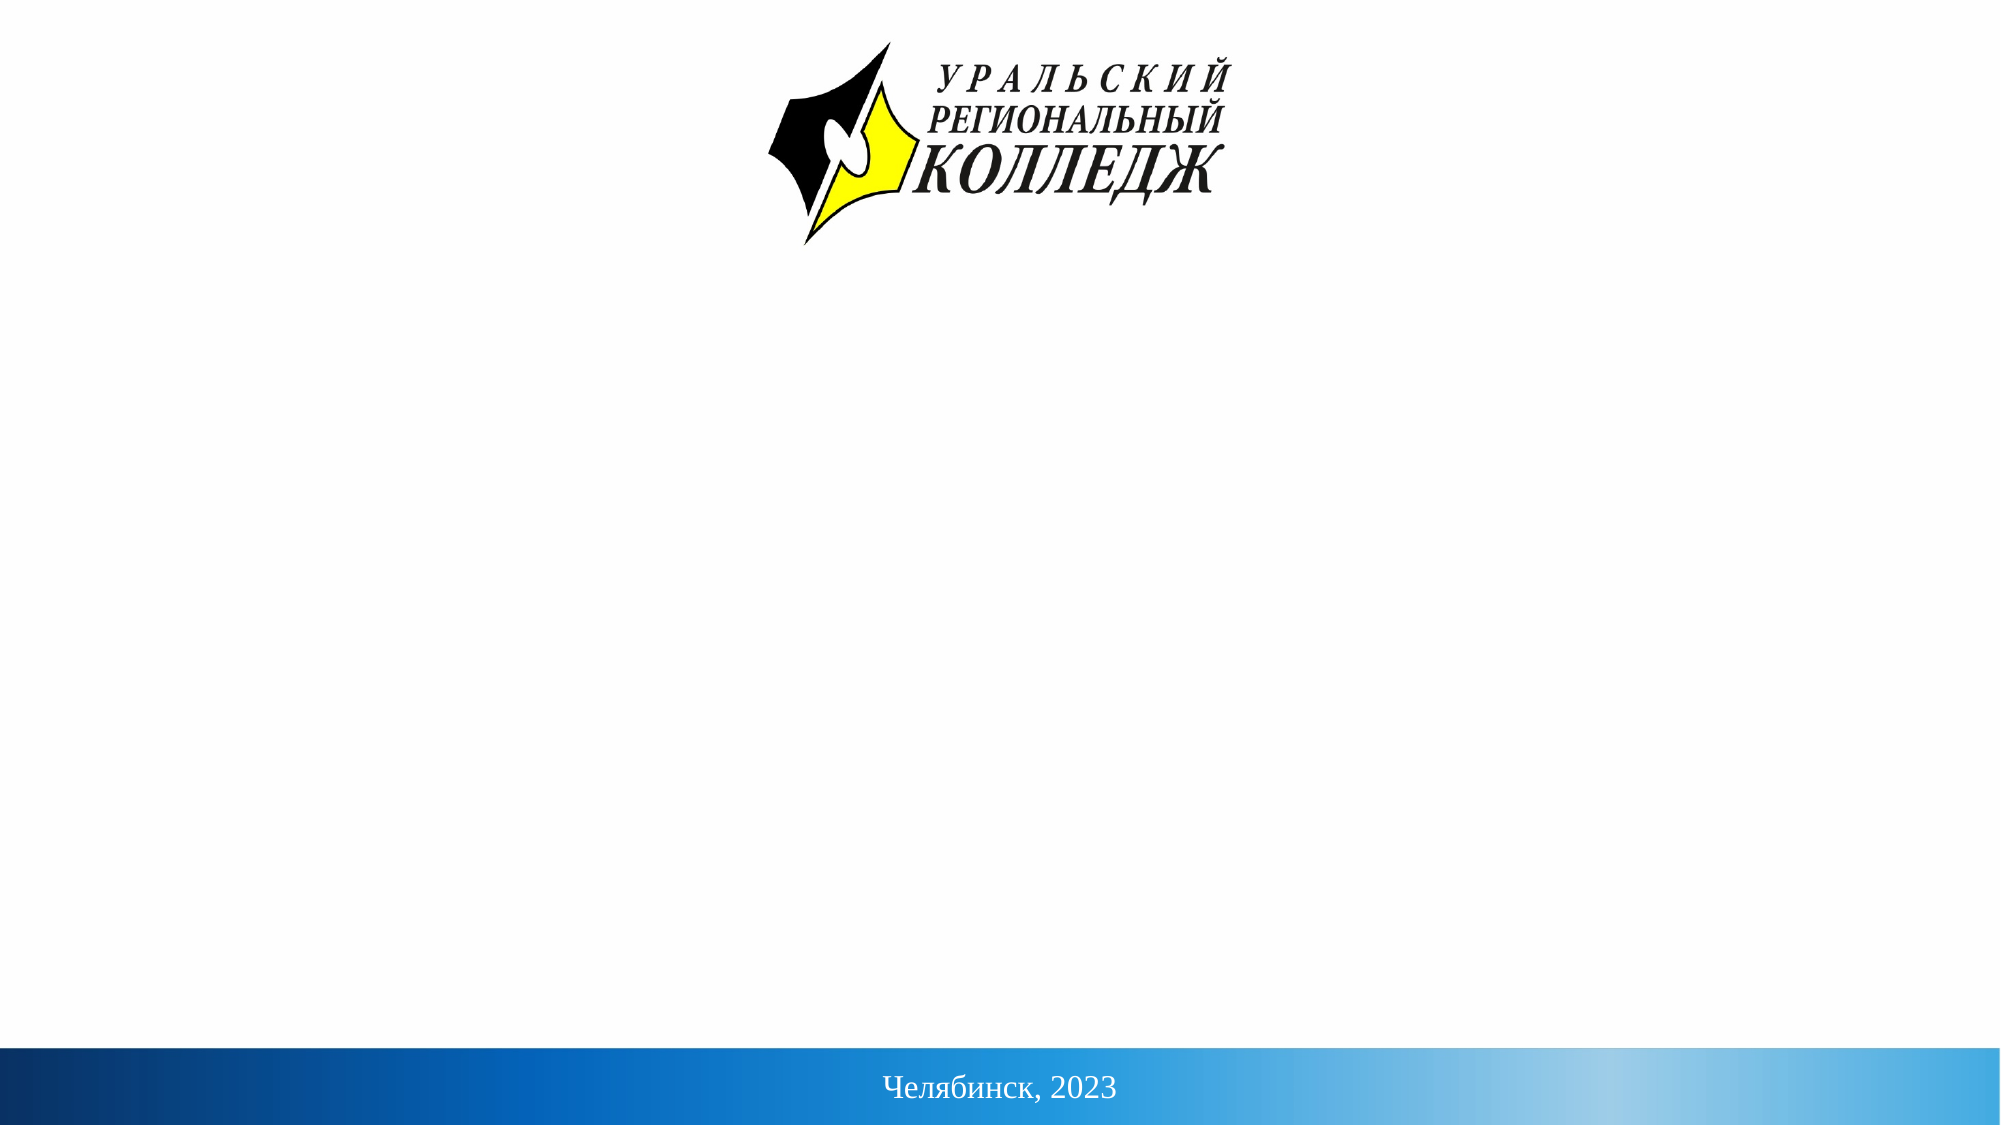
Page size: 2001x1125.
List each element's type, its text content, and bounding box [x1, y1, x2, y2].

text_box Челябинск, 2023 [249, 1053, 1750, 1114]
picture [0, 0, 2001, 1125]
